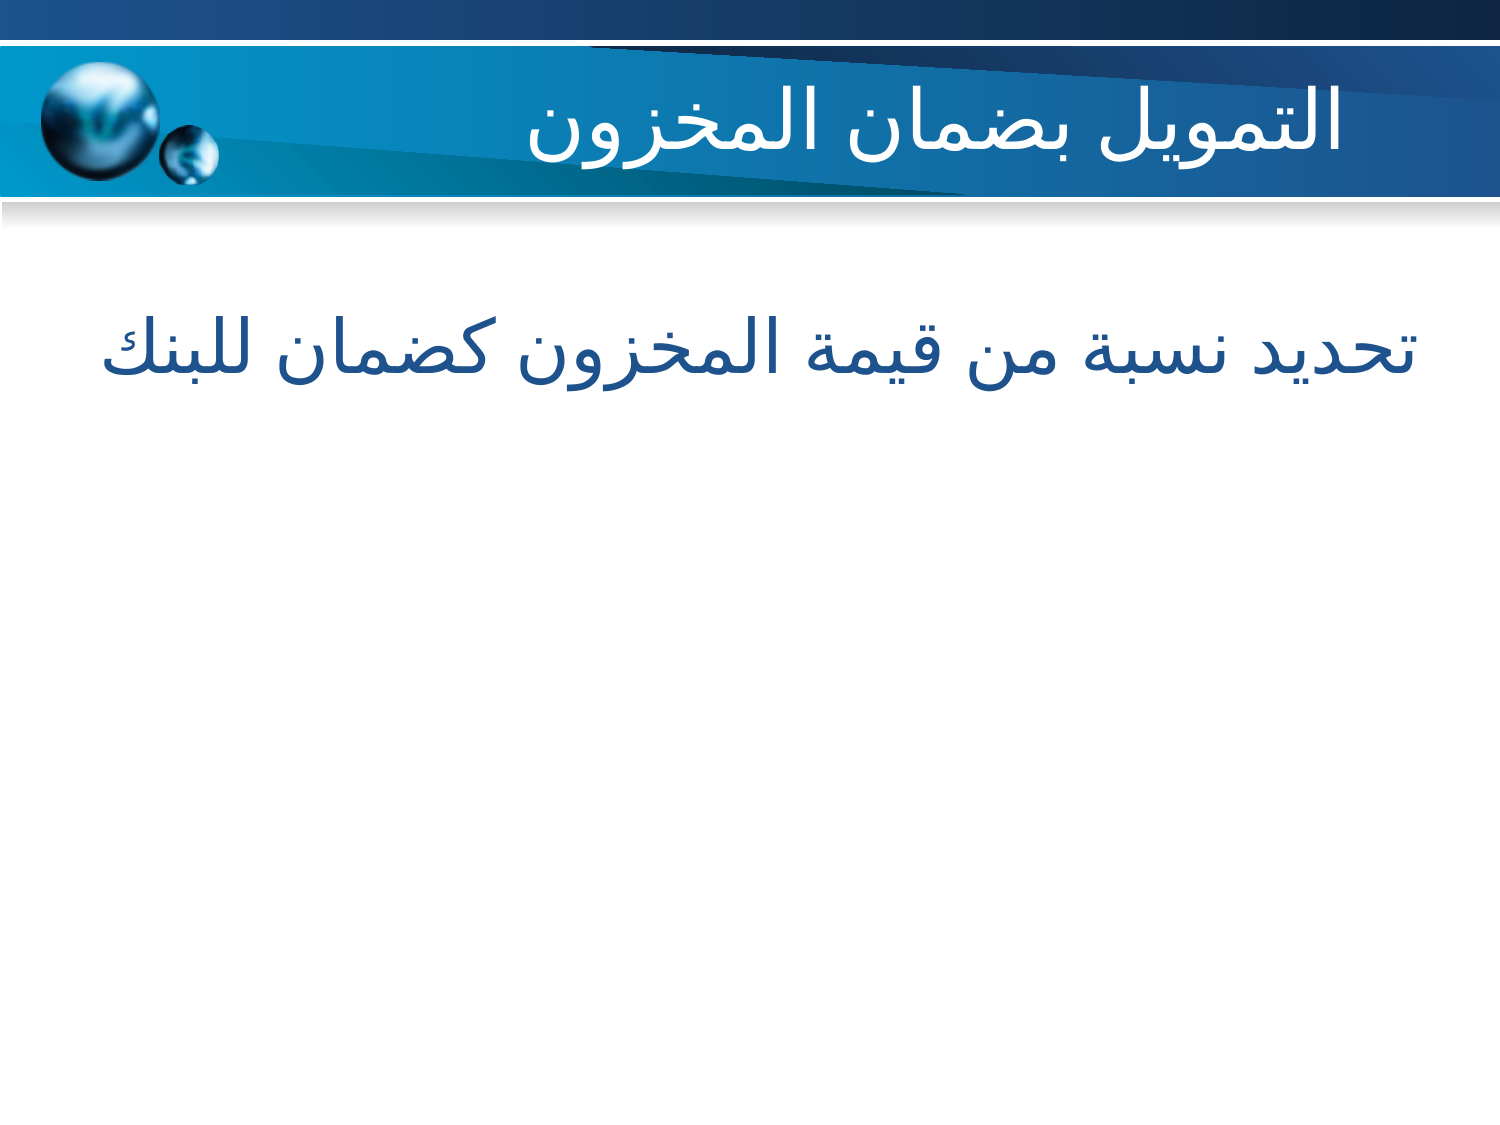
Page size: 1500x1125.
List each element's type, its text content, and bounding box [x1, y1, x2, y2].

title التمويل بضمان المخزون [274, 44, 1363, 188]
picture [42, 63, 159, 180]
picture [160, 126, 218, 184]
text_box تحديد نسبة من قيمة المخزون كضمان للبنك [53, 290, 1436, 486]
